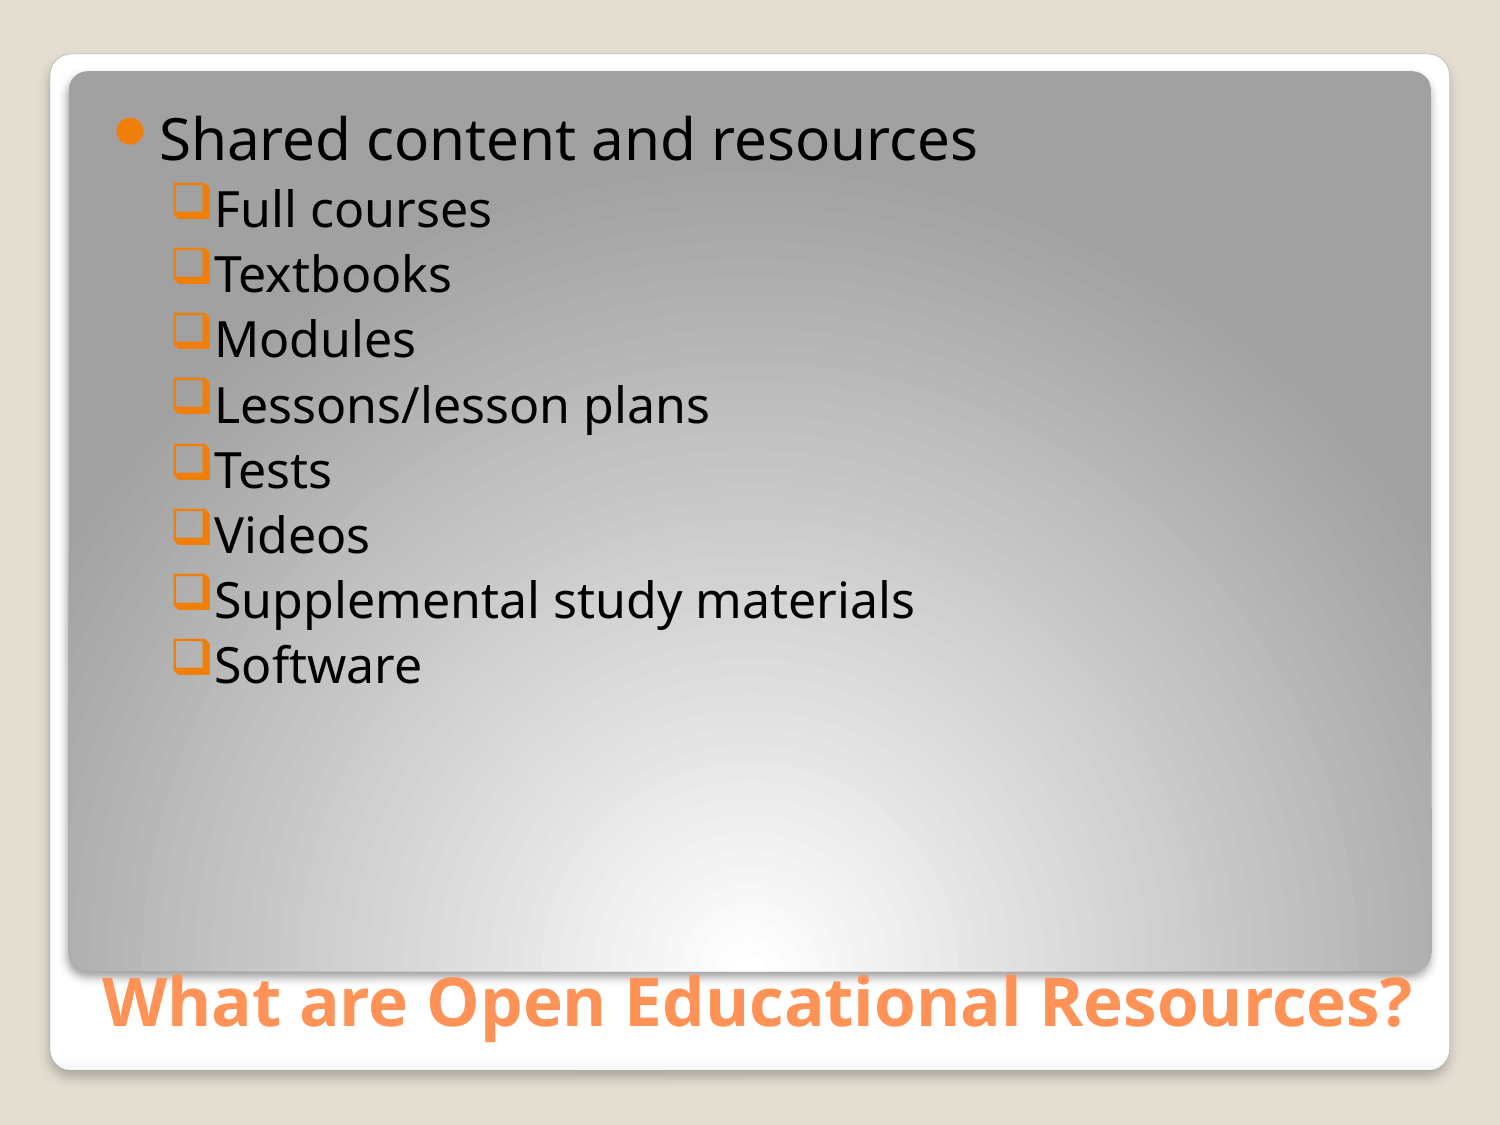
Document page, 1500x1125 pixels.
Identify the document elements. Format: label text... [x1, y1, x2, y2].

title What are Open Educational Resources? [87, 875, 1430, 1048]
list Shared content and resources Full courses Textbooks Modules Lessons/lesson plans Tests Videos Supplemental study materials Software [82, 87, 1425, 851]
